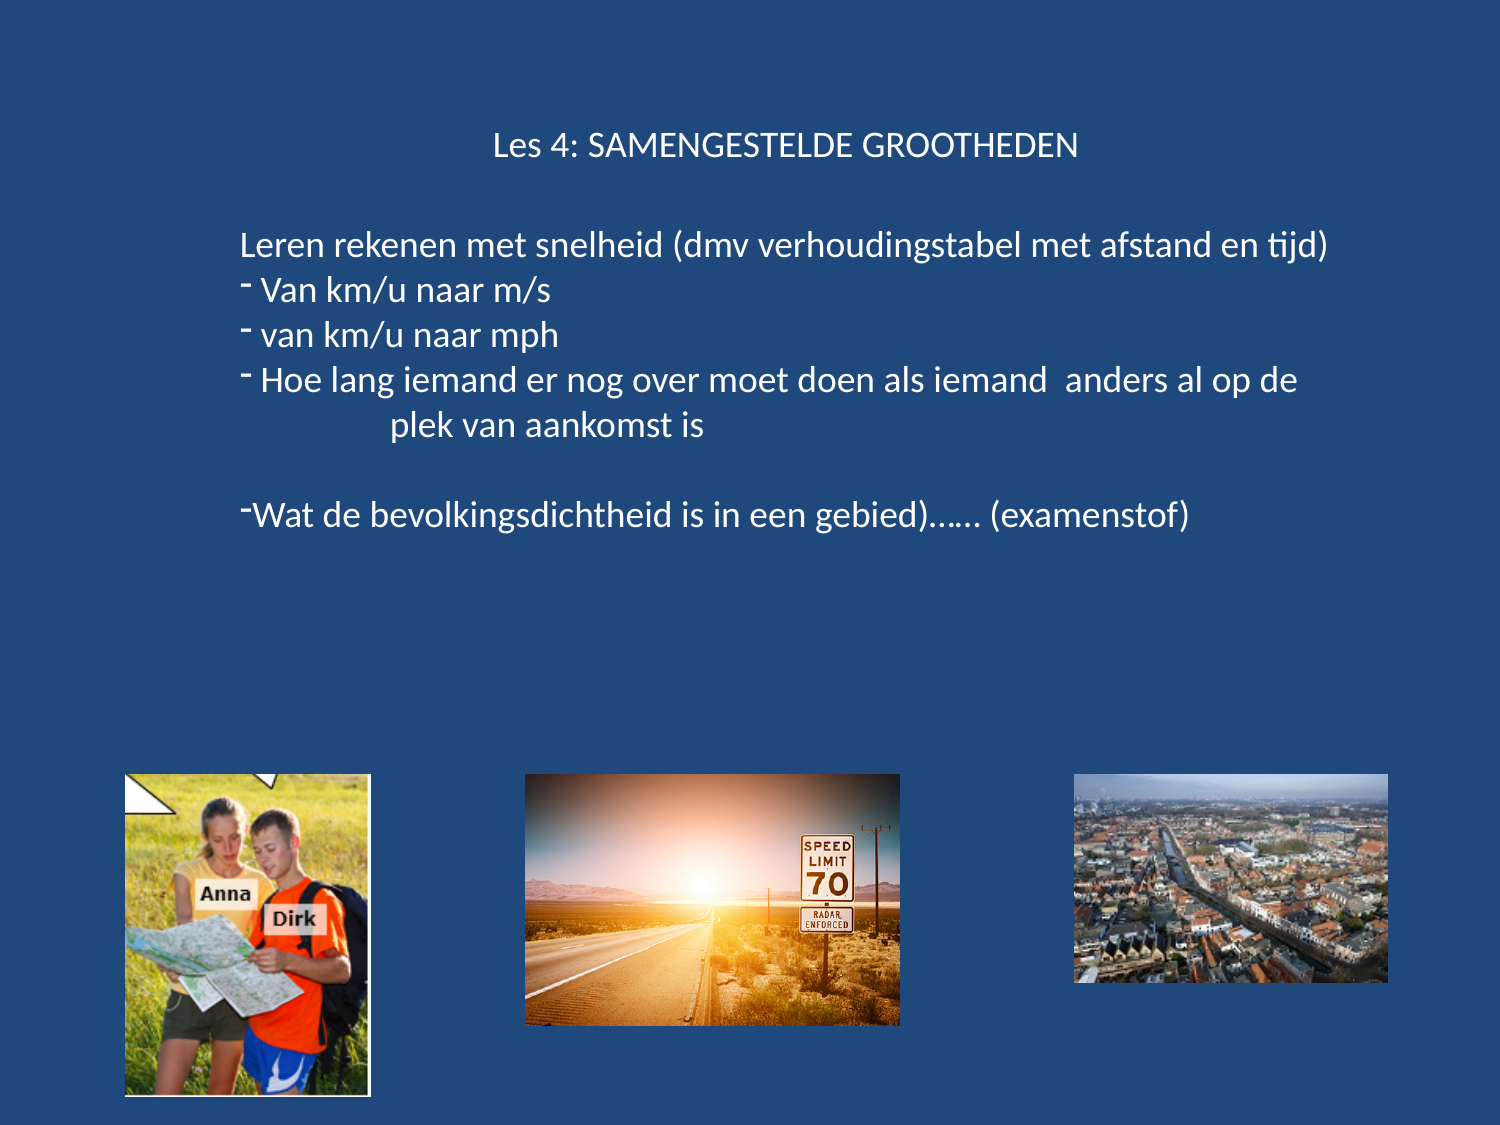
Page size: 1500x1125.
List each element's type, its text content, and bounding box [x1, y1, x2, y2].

text_box Leren rekenen met snelheid (dmv verhoudingstabel met afstand en tijd) Van km/u naar m/s van km/u naar mph Hoe lang iemand er nog over moet doen als iemand anders al op de plek van aankomst is Wat de bevolkingsdichtheid is in een gebied)…… (examenstof) [225, 212, 1375, 543]
picture [1074, 774, 1388, 984]
picture [124, 774, 371, 1097]
picture [524, 774, 901, 1026]
text_box Les 4: SAMENGESTELDE GROOTHEDEN [478, 112, 1095, 173]
